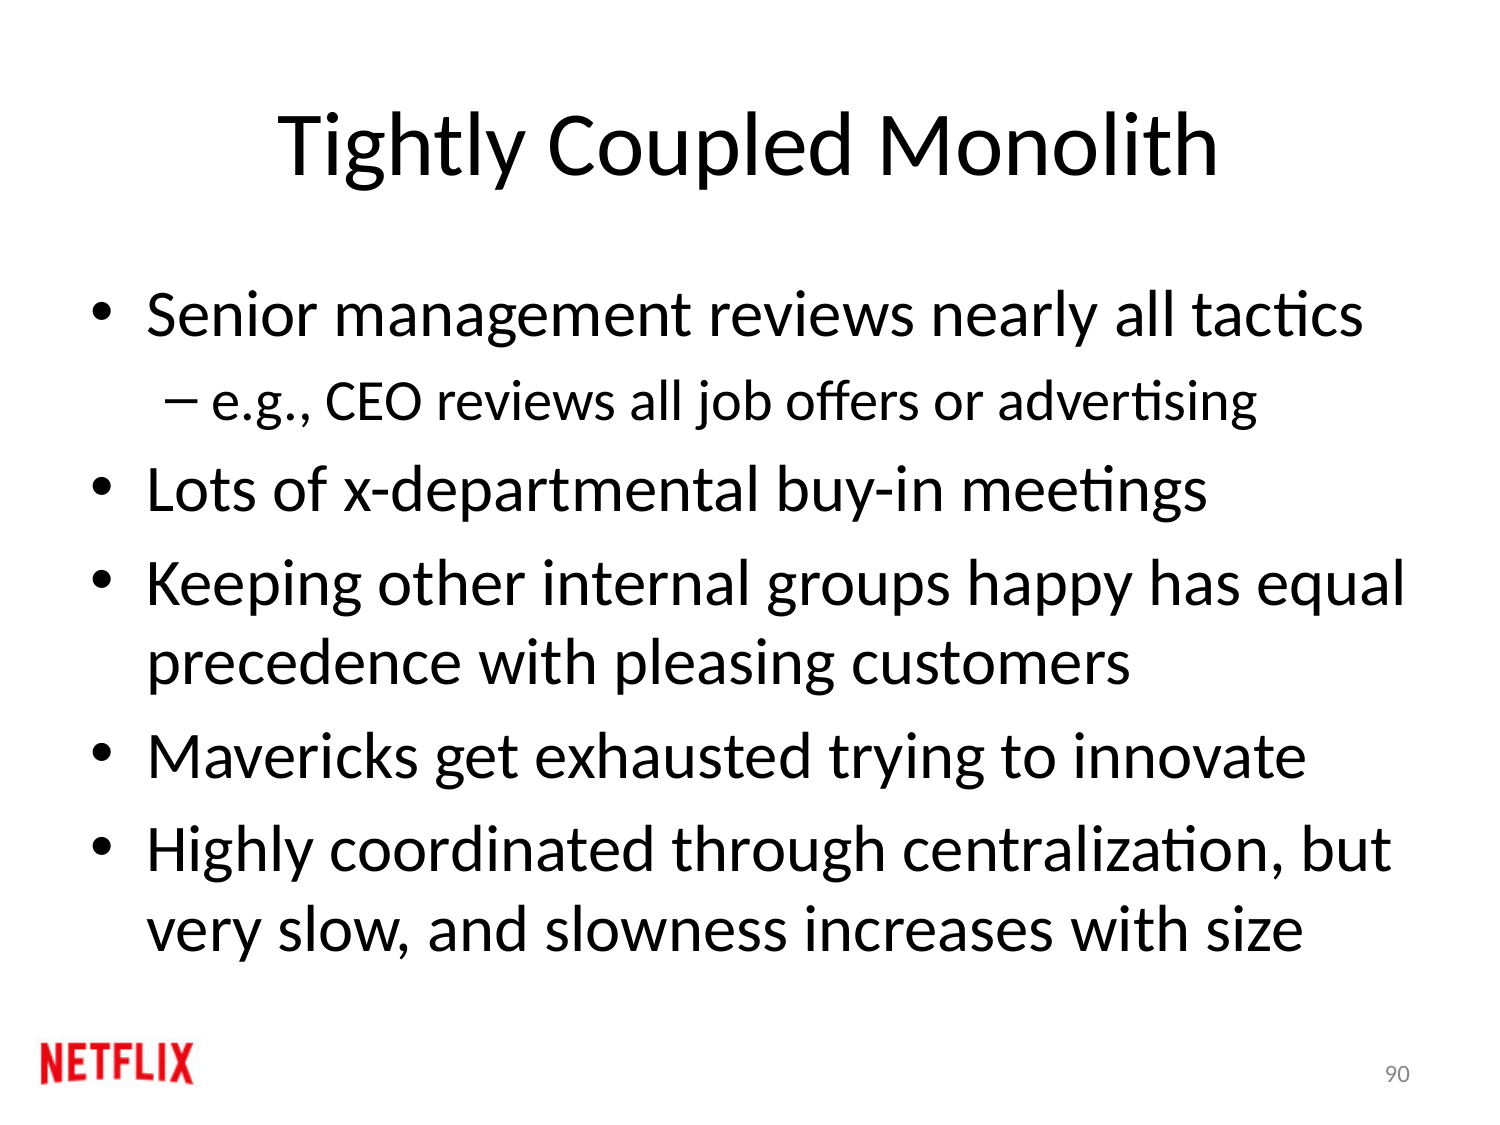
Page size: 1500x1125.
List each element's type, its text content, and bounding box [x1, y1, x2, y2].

title Tightly Coupled Monolith [75, 45, 1425, 233]
slide_number ‹#› [1074, 1042, 1425, 1103]
picture [24, 1024, 211, 1104]
list Senior management reviews nearly all tactics e.g., CEO reviews all job offers or advertising Lots of x-departmental buy-in meetings Keeping other internal groups happy has equal precedence with pleasing customers Mavericks get exhausted trying to innovate Highly coordinated through centralization, but very slow, and slowness increases with size [75, 262, 1425, 1005]
